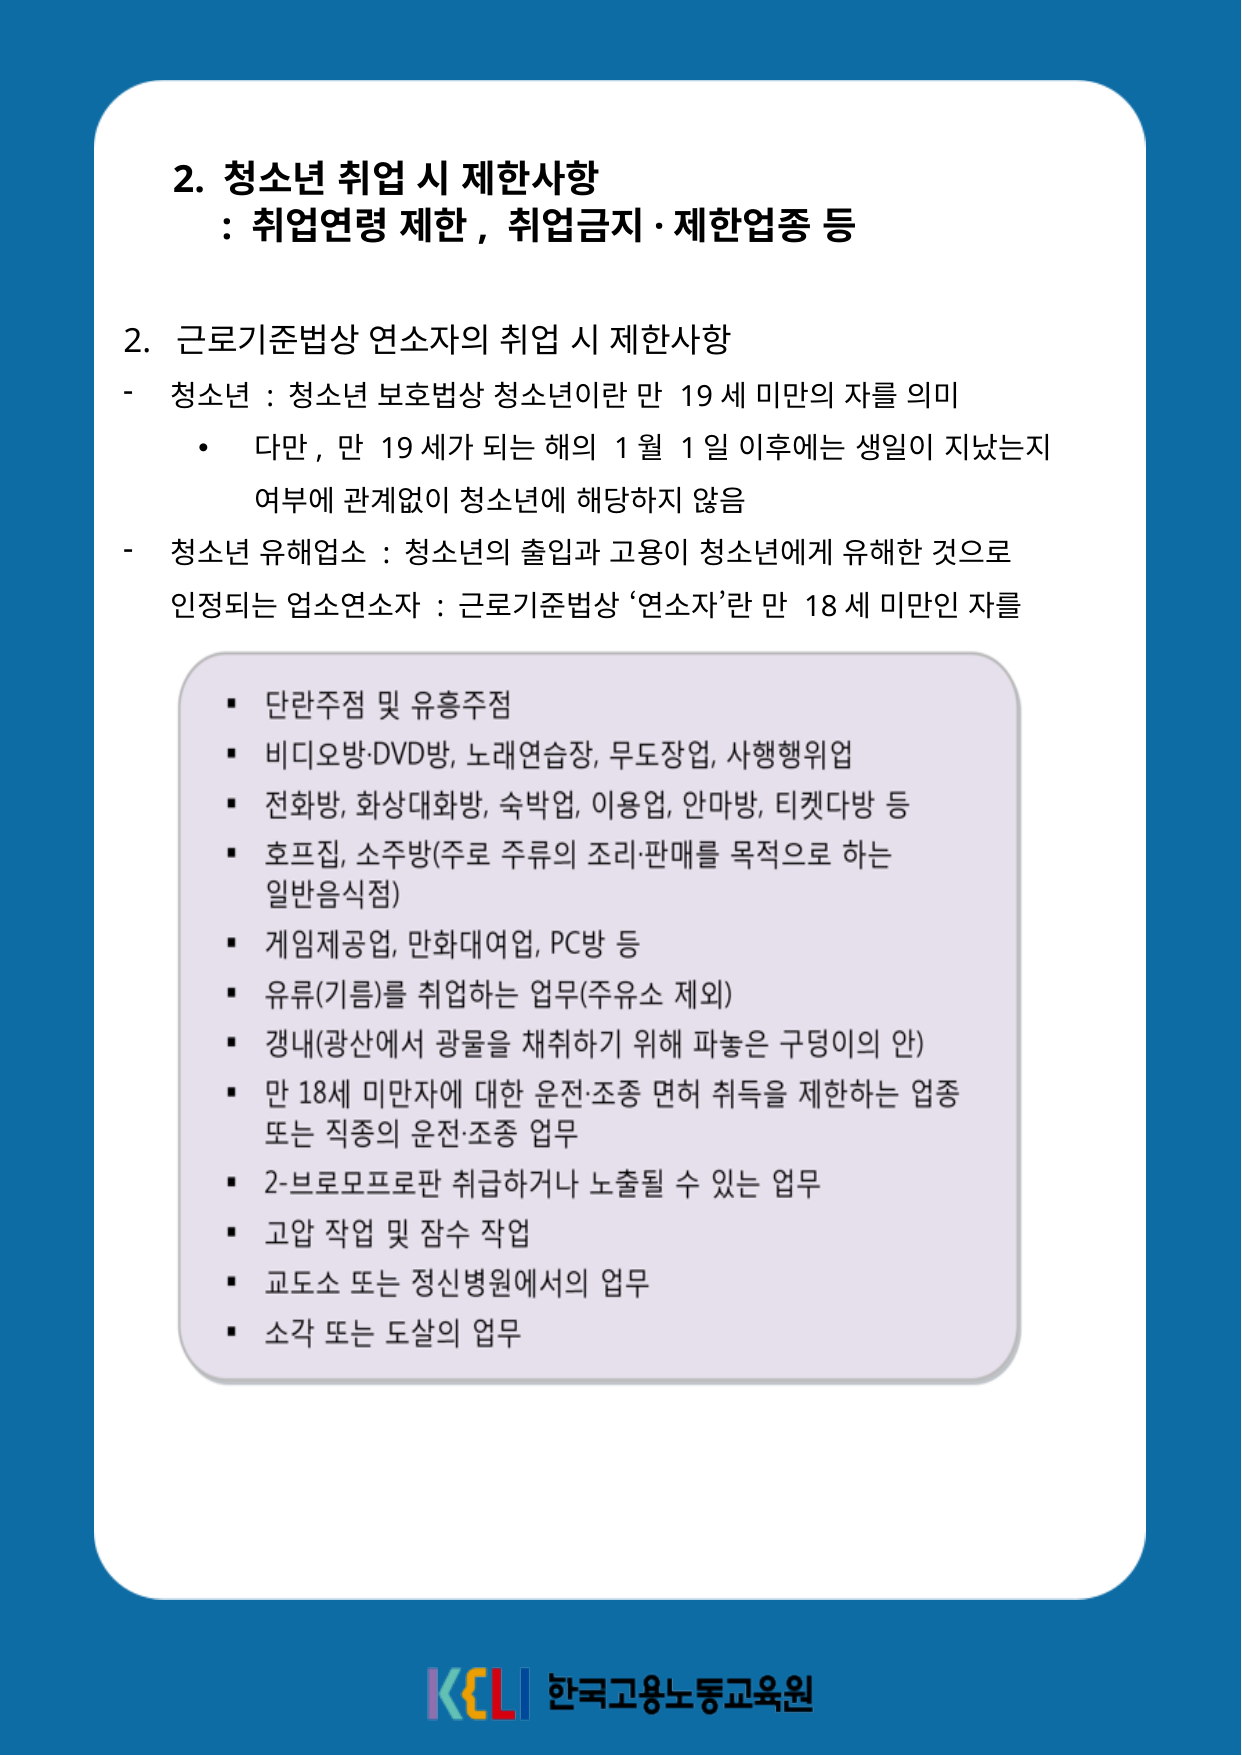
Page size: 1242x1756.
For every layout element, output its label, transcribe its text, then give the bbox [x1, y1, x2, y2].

picture [0, 0, 1241, 1755]
text_box 2. 청소년 취업 시 제한사항 : 취업연령 제한, 취업금지·제한업종 등 [170, 152, 1144, 294]
picture [158, 639, 1046, 1391]
text_box 2. 근로기준법상 연소자의 취업 시 제한사항 청소년 : 청소년 보호법상 청소년이란 만 19세 미만의 자를 의미 다만, 만 19세가 되는 해의 1월 1일 이후에는 생일이 지났는지 여부에 관계없이 청소년에 해당하지 않음 청소년 유해업소 : 청소년의 출입과 고용이 청소년에게 유해한 것으로 인정되는 업소연소자 : 근로기준법상 ‘연소자’란 만 18세 미만인 자를 의미함 [95, 277, 1109, 1756]
